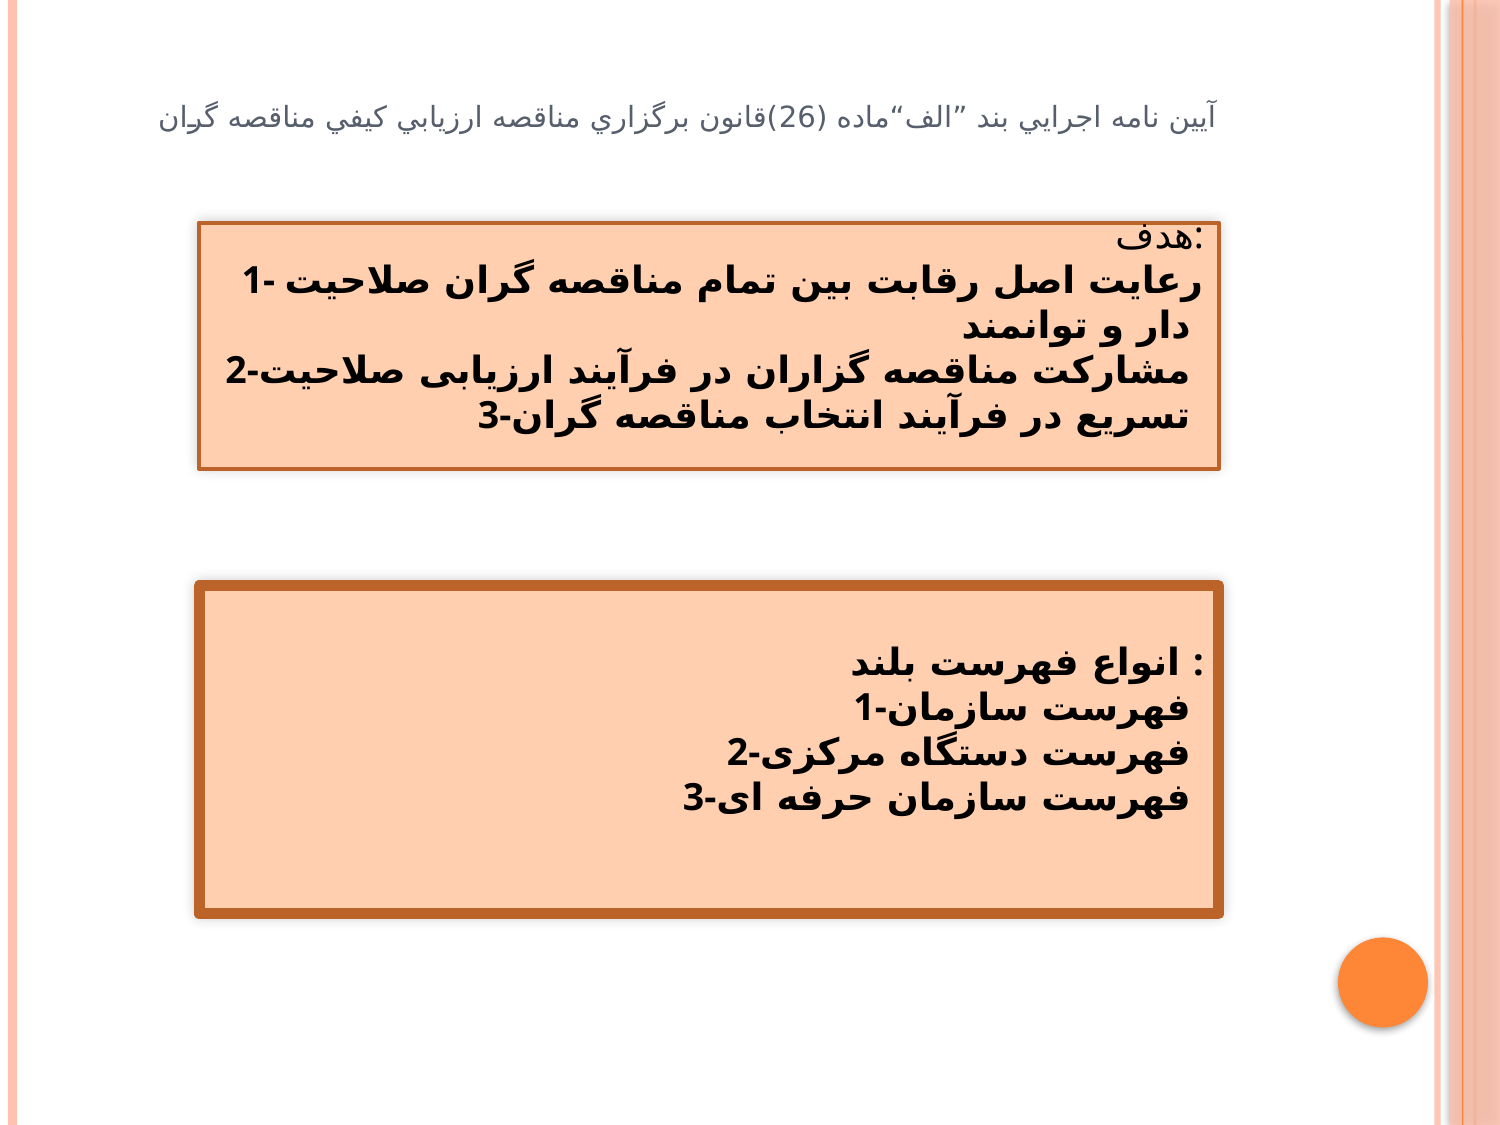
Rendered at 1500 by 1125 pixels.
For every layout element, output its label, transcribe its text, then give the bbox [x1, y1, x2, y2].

text_box انواع فهرست بلند : 1-فهرست سازمان 2-فهرست دستگاه مرکزی 3-فهرست سازمان حرفه ای [197, 584, 1221, 916]
text_box هدف: 1- رعایت اصل رقابت بین تمام مناقصه گران صلاحیت دار و توانمند 2-مشارکت مناقصه گزاران در فرآیند ارزیابی صلاحیت 3-تسریع در فرآیند انتخاب مناقصه گران [197, 221, 1221, 471]
title آيين نامه اجرايي بند ”الف“ماده (26)قانون برگزاري مناقصه ارزيابي كيفي مناقصه گران [75, 45, 1300, 141]
